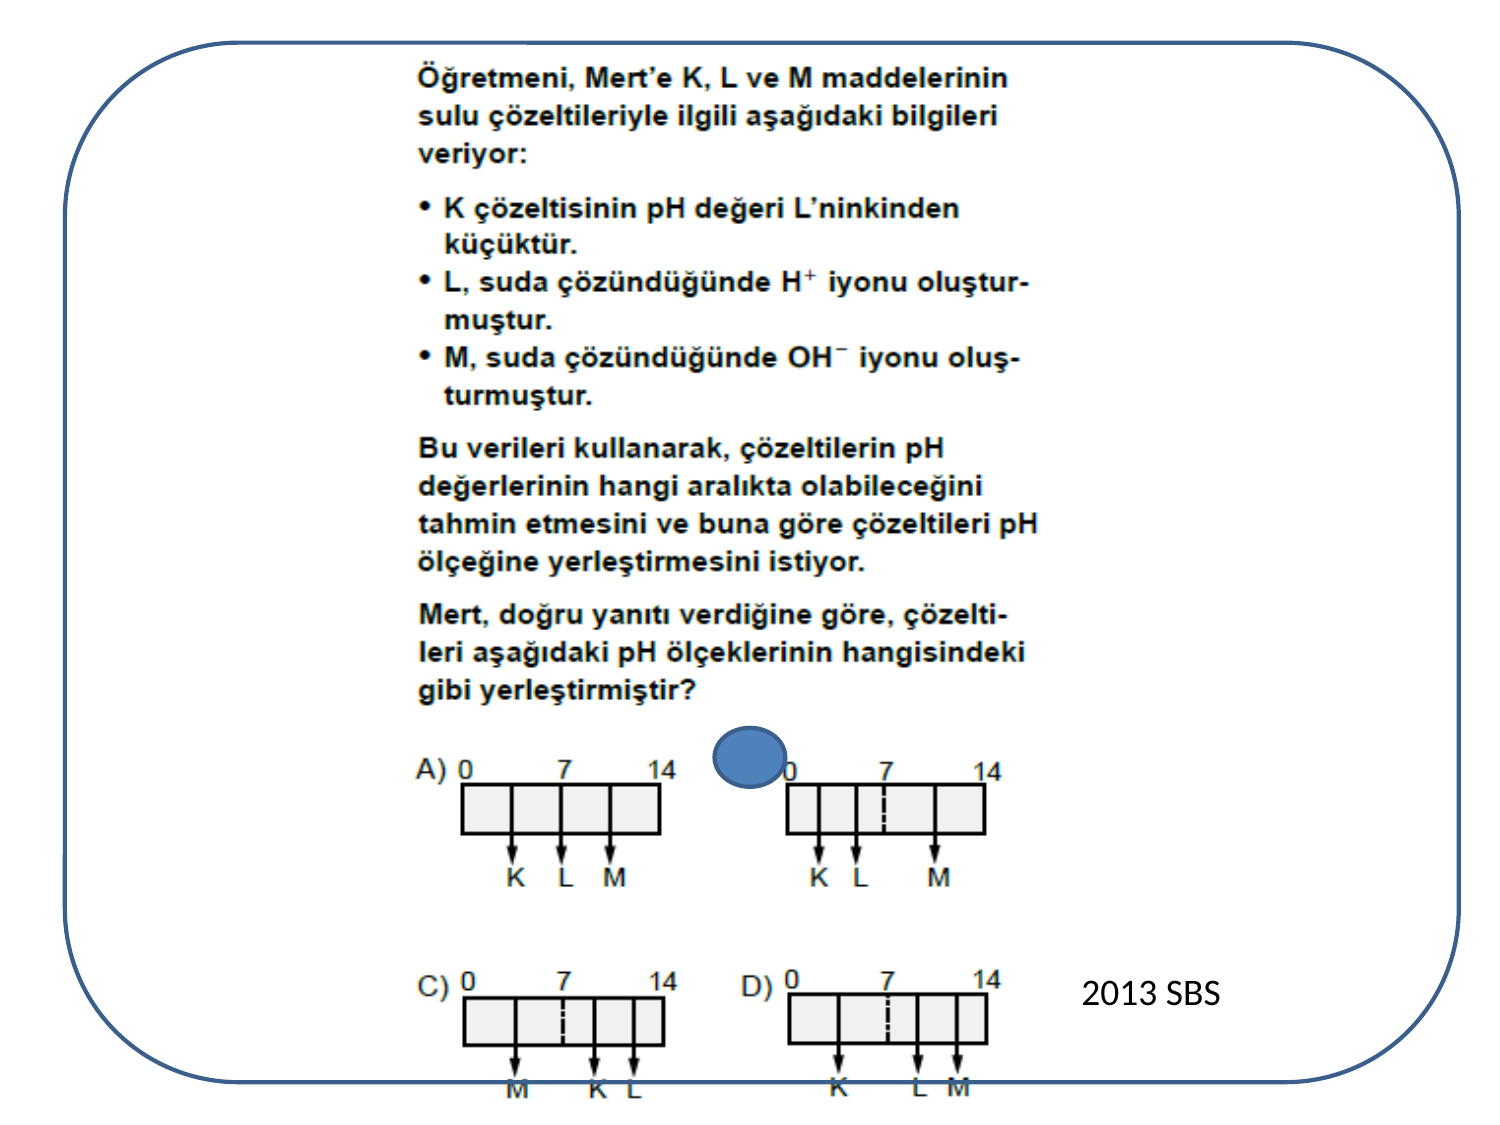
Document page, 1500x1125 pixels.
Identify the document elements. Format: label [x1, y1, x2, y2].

text_box [62, 40, 1461, 1085]
picture [398, 53, 1043, 1125]
